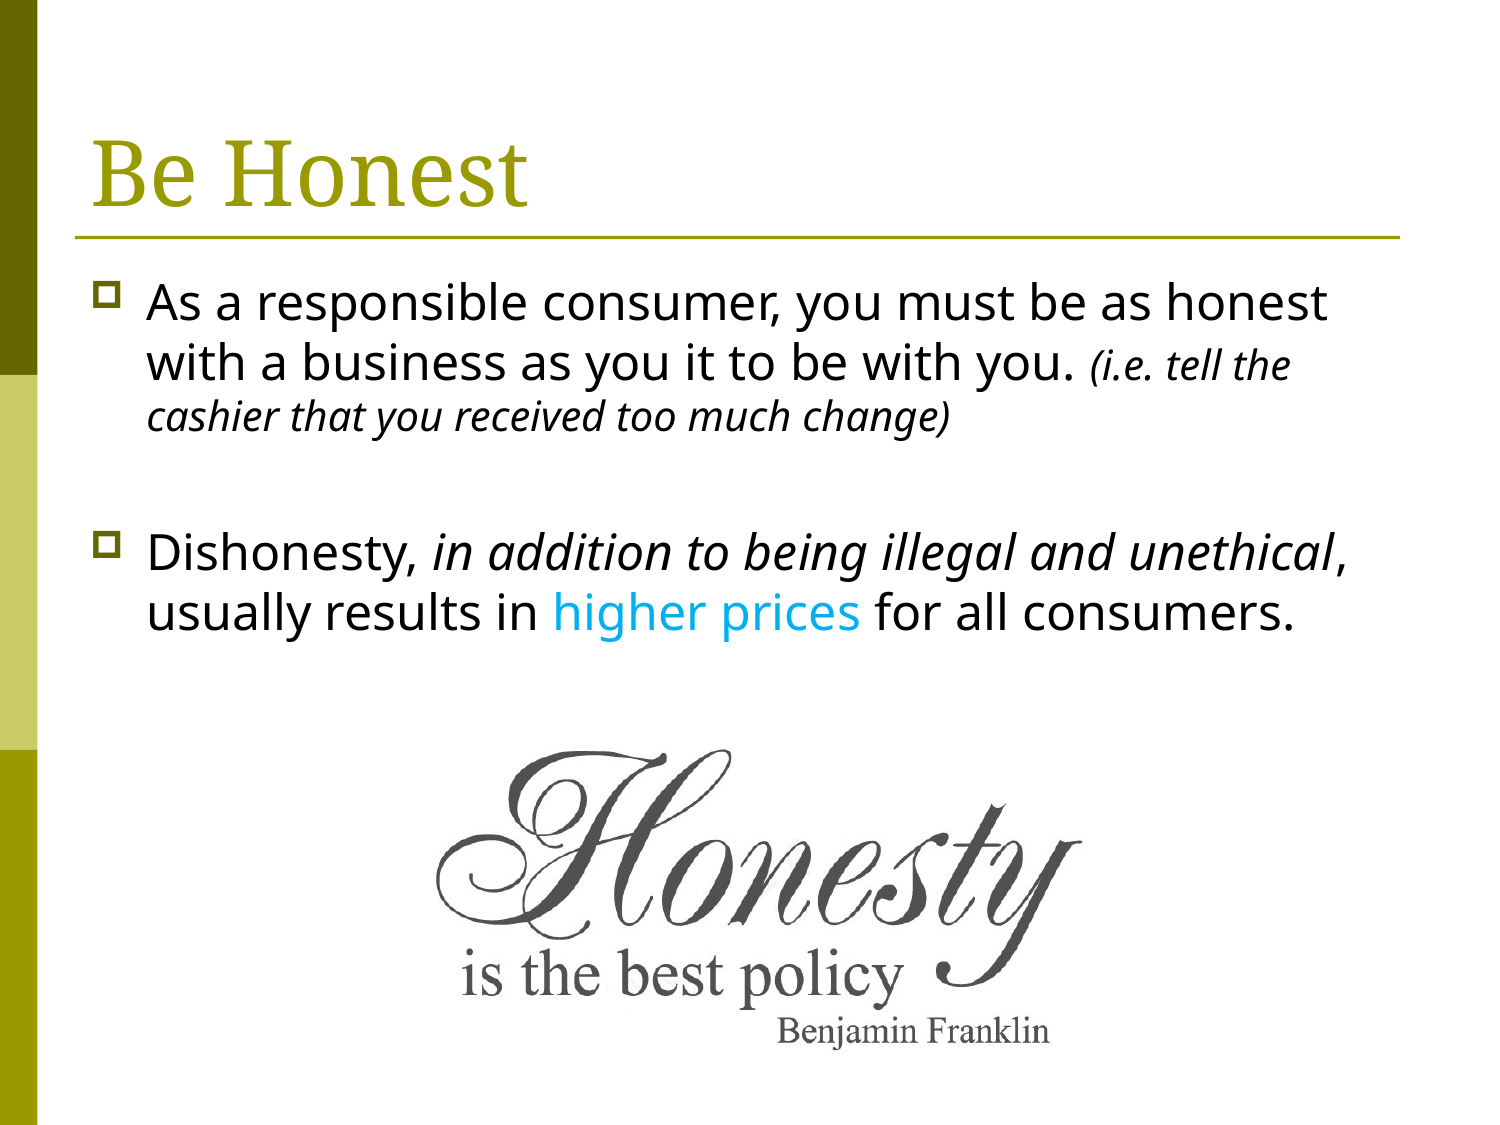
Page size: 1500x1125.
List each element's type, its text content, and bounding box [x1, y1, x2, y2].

list As a responsible consumer, you must be as honest with a business as you it to be with you. (i.e. tell the cashier that you received too much change) Dishonesty, in addition to being illegal and unethical, usually results in higher prices for all consumers. [74, 262, 1426, 1006]
title Be Honest [74, 45, 1426, 233]
picture [412, 724, 1094, 1083]
